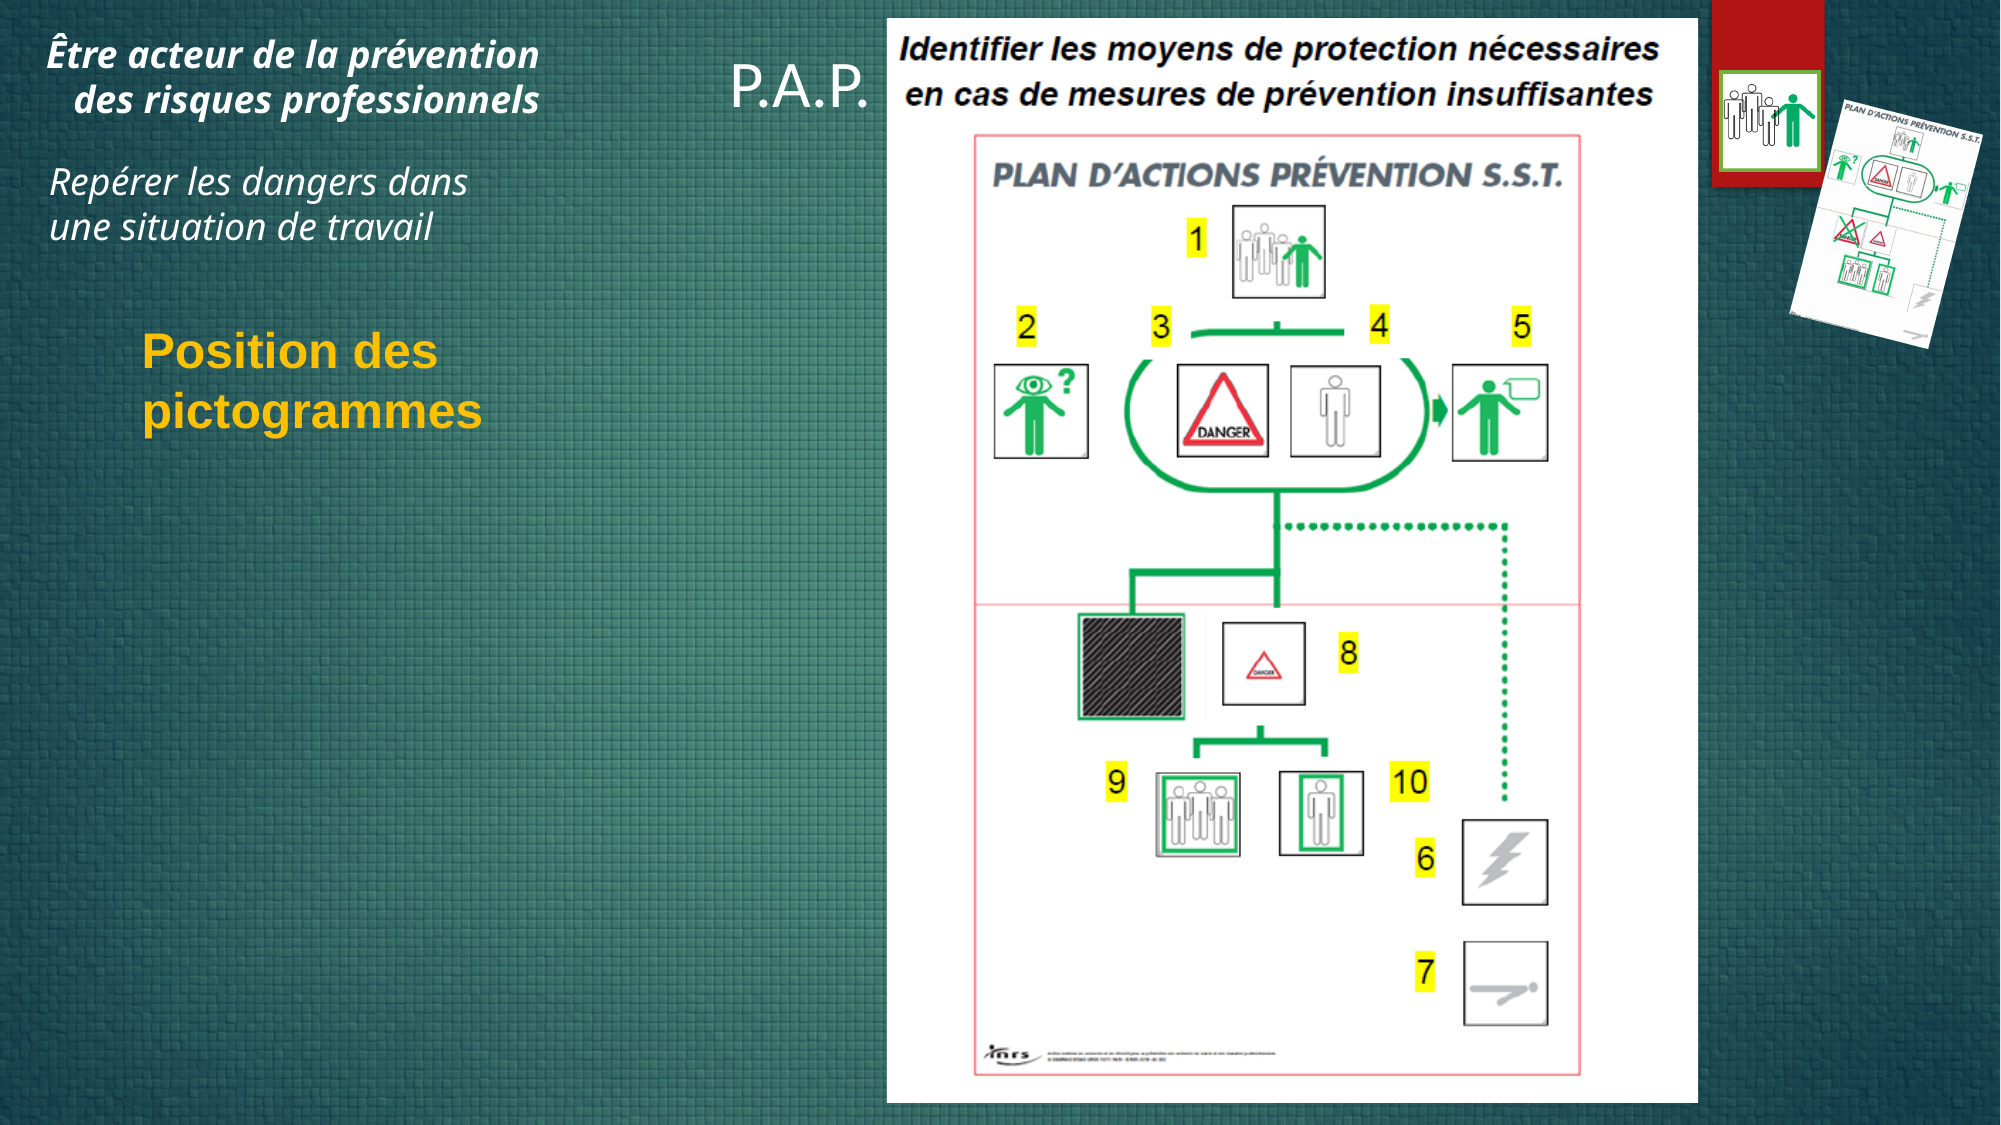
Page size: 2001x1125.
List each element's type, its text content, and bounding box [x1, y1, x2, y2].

text_box Repérer les dangers dans une situation de travail [34, 150, 556, 256]
text_box P.A.P. [463, 33, 880, 129]
picture [1718, 70, 1982, 348]
text_box Être acteur de la prévention des risques professionnels [9, 23, 556, 128]
picture [886, 17, 1699, 1103]
text_box Position des pictogrammes [126, 310, 704, 446]
